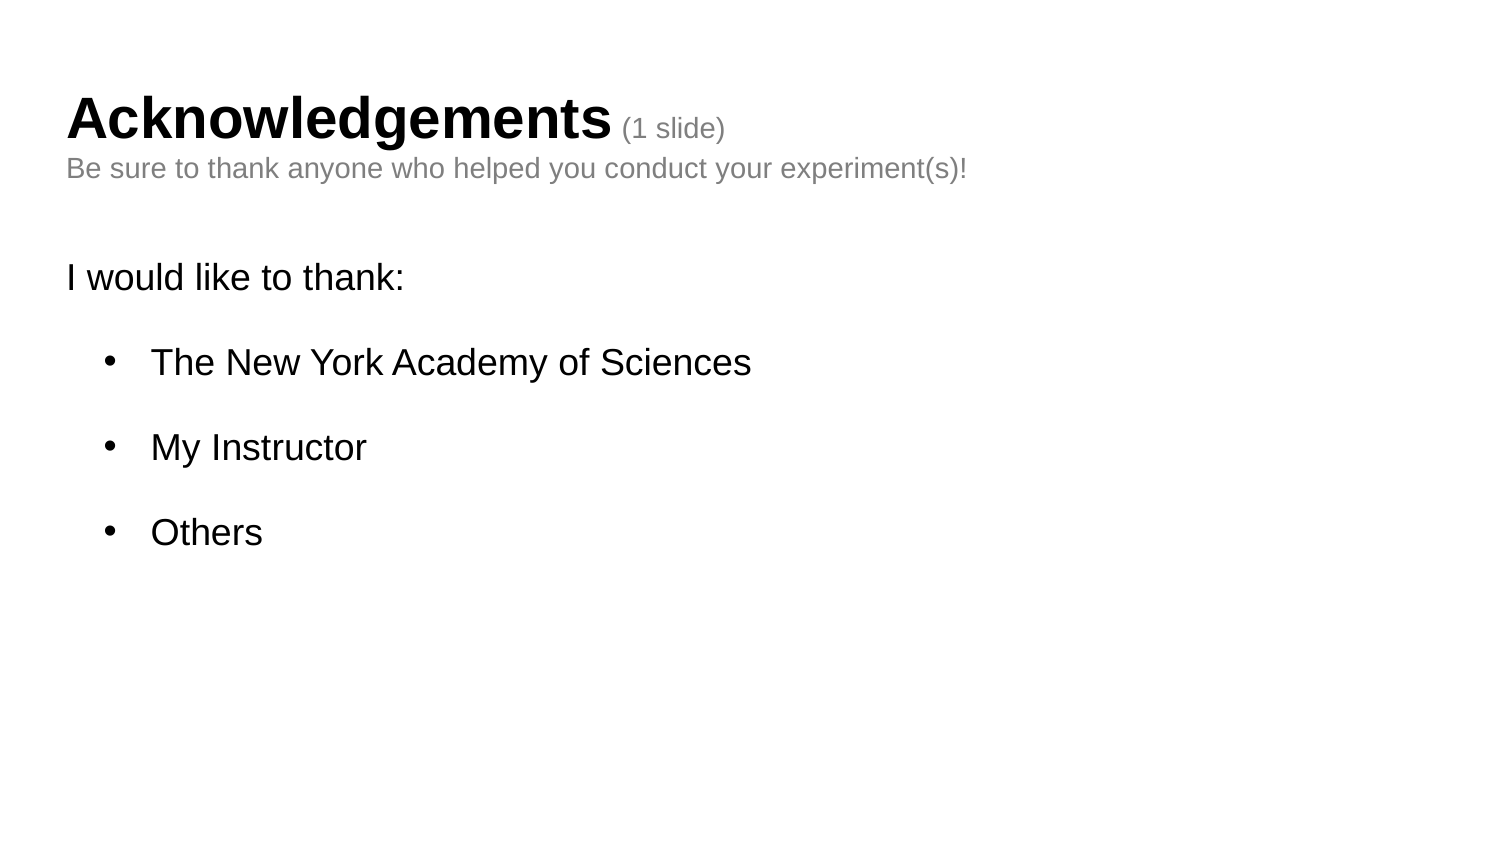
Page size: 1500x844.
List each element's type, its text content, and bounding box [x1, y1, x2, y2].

title Acknowledgements (1 slide) Be sure to thank anyone who helped you conduct your experiment(s)! [51, 64, 1449, 232]
list I would like to thank: The New York Academy of Sciences My Instructor Others [51, 232, 811, 560]
